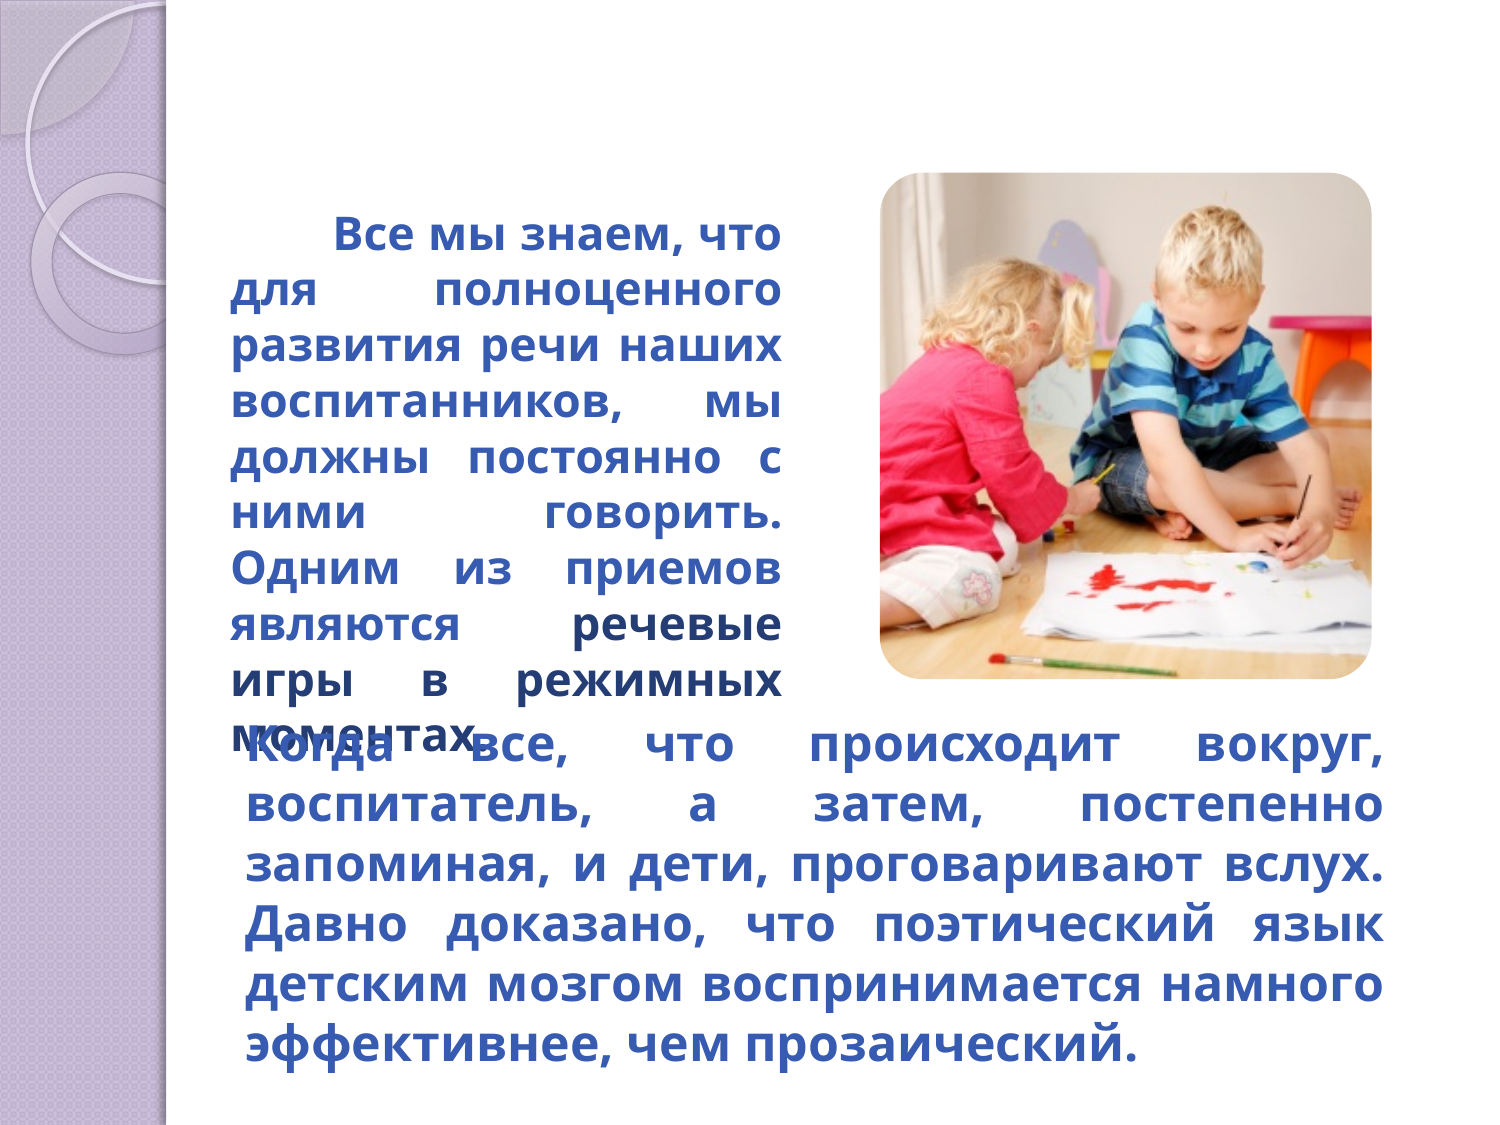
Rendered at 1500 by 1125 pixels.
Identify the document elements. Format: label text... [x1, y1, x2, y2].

list Все мы знаем, что для полноценного развития речи наших воспитанников, мы должны постоянно с ними говорить. Одним из приемов являются речевые игры в режимных моментах. [159, 196, 798, 839]
text_box Когда все, что происходит вокруг, воспитатель, а затем, постепенно запоминая, и дети, проговаривают вслух. Давно доказано, что поэтический язык детским мозгом воспринимается намного эффективнее, чем прозаический. [230, 704, 1400, 1079]
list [879, 172, 1372, 680]
